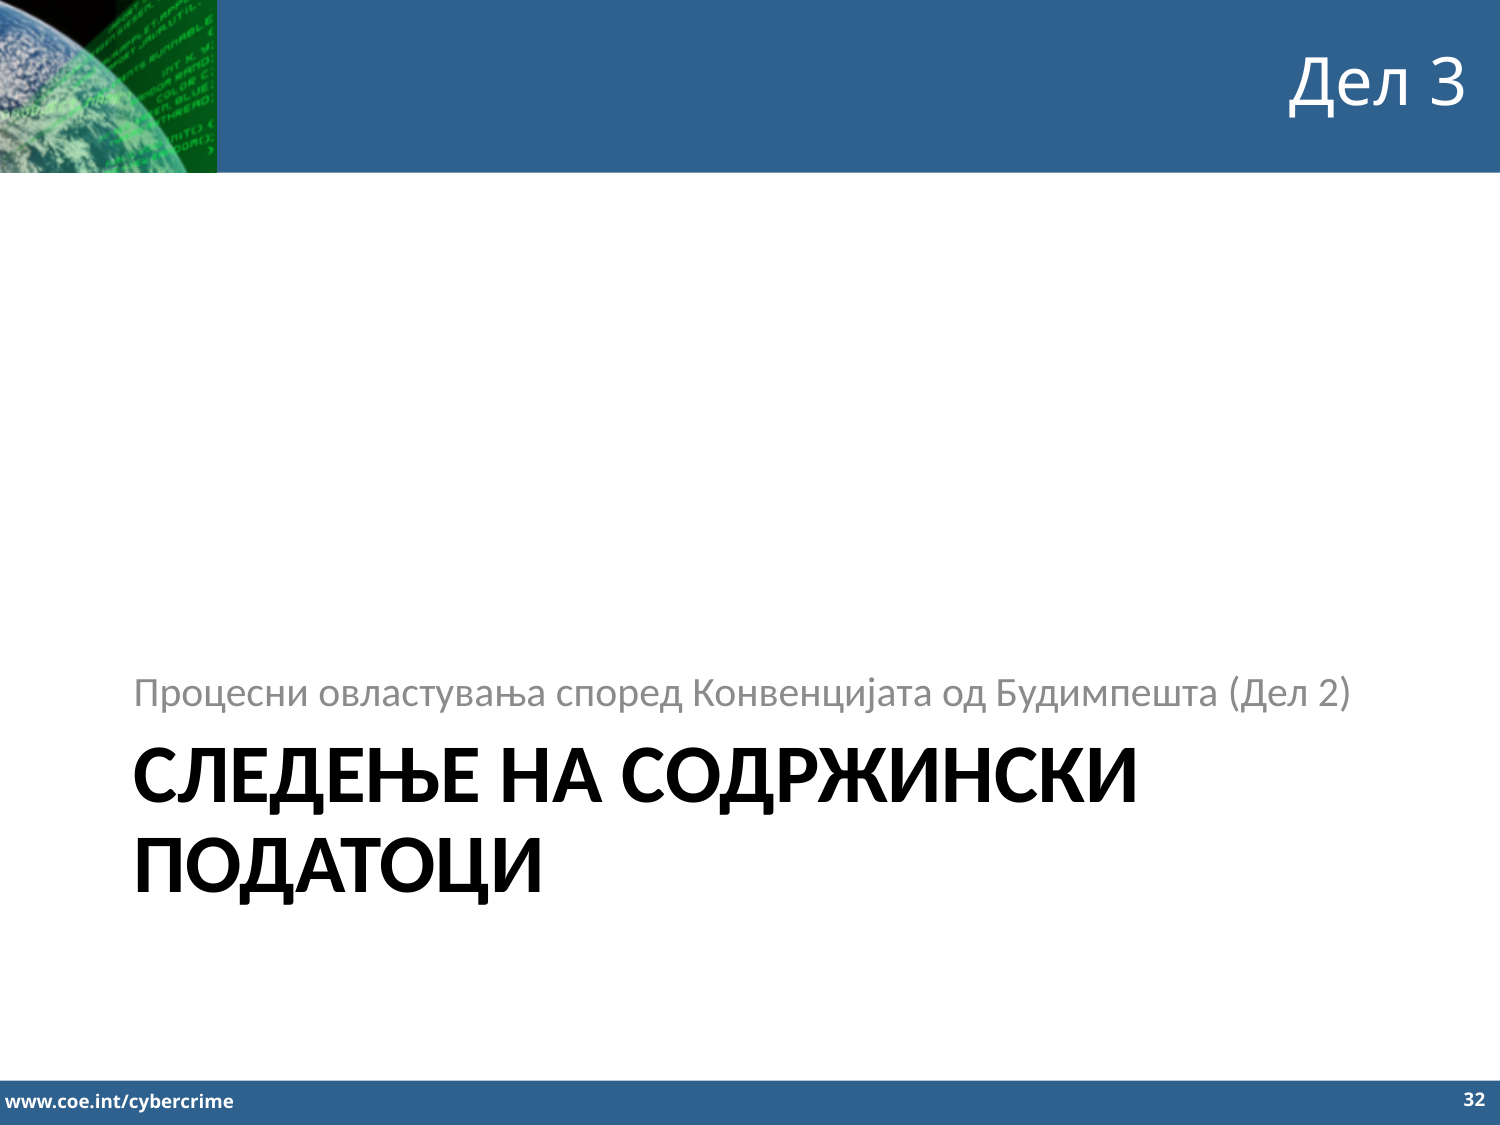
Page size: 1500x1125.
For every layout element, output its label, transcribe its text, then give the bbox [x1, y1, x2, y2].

list Процесни овластувања според Конвенцијата од Будимпешта (Дел 2) [118, 476, 1394, 723]
title СЛЕДЕЊЕ НА СОДРЖИНСКИ ПОДАТОЦИ [118, 723, 1394, 947]
picture [0, 0, 217, 173]
text_box Дел 3 [230, 31, 1483, 126]
